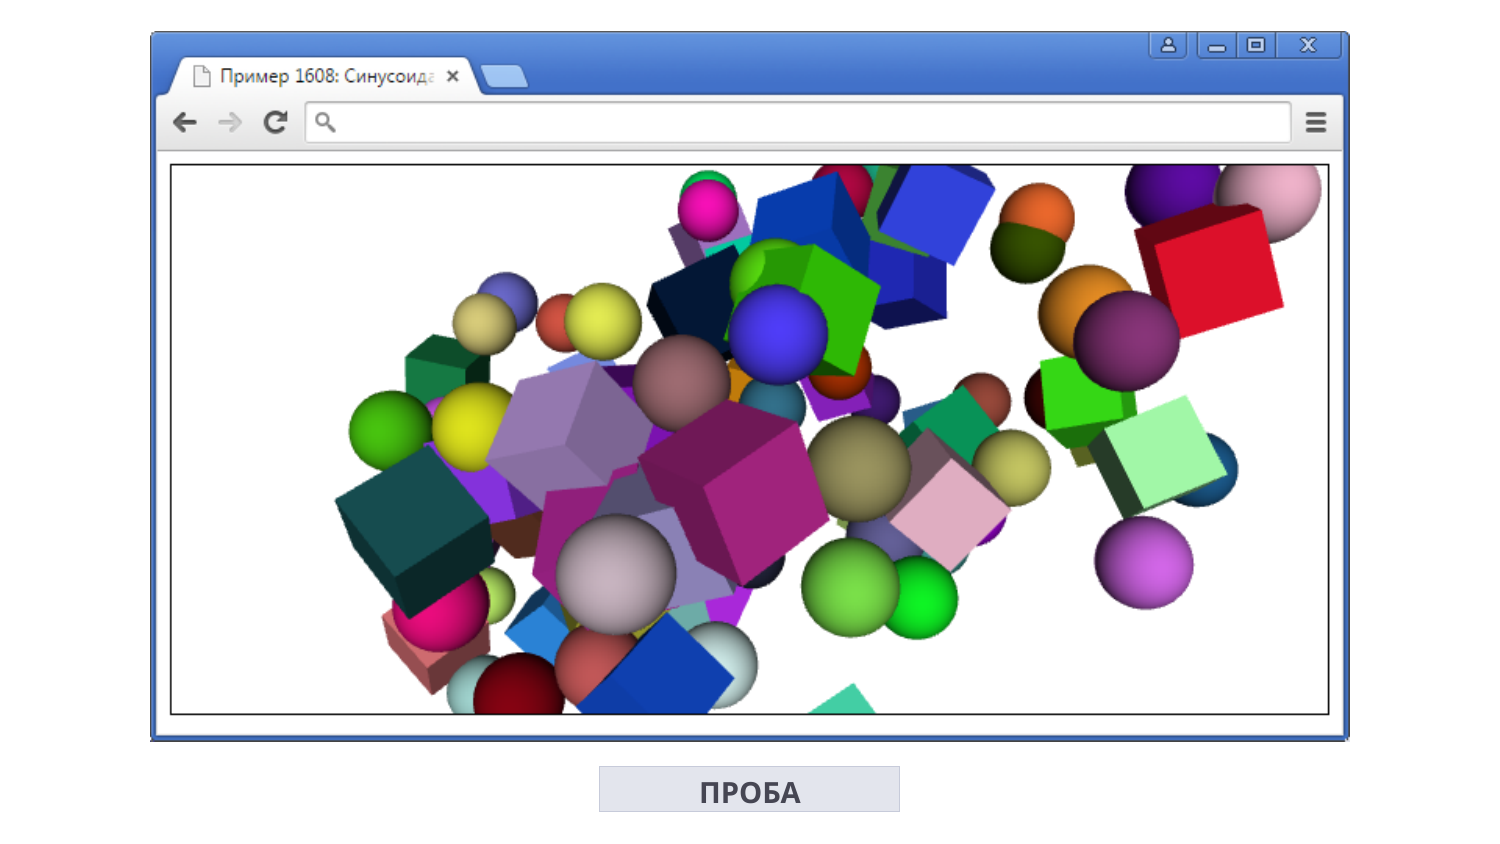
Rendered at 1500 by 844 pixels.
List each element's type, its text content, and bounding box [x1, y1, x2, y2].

text_box ПРОБА [599, 766, 900, 812]
picture [149, 31, 1351, 742]
